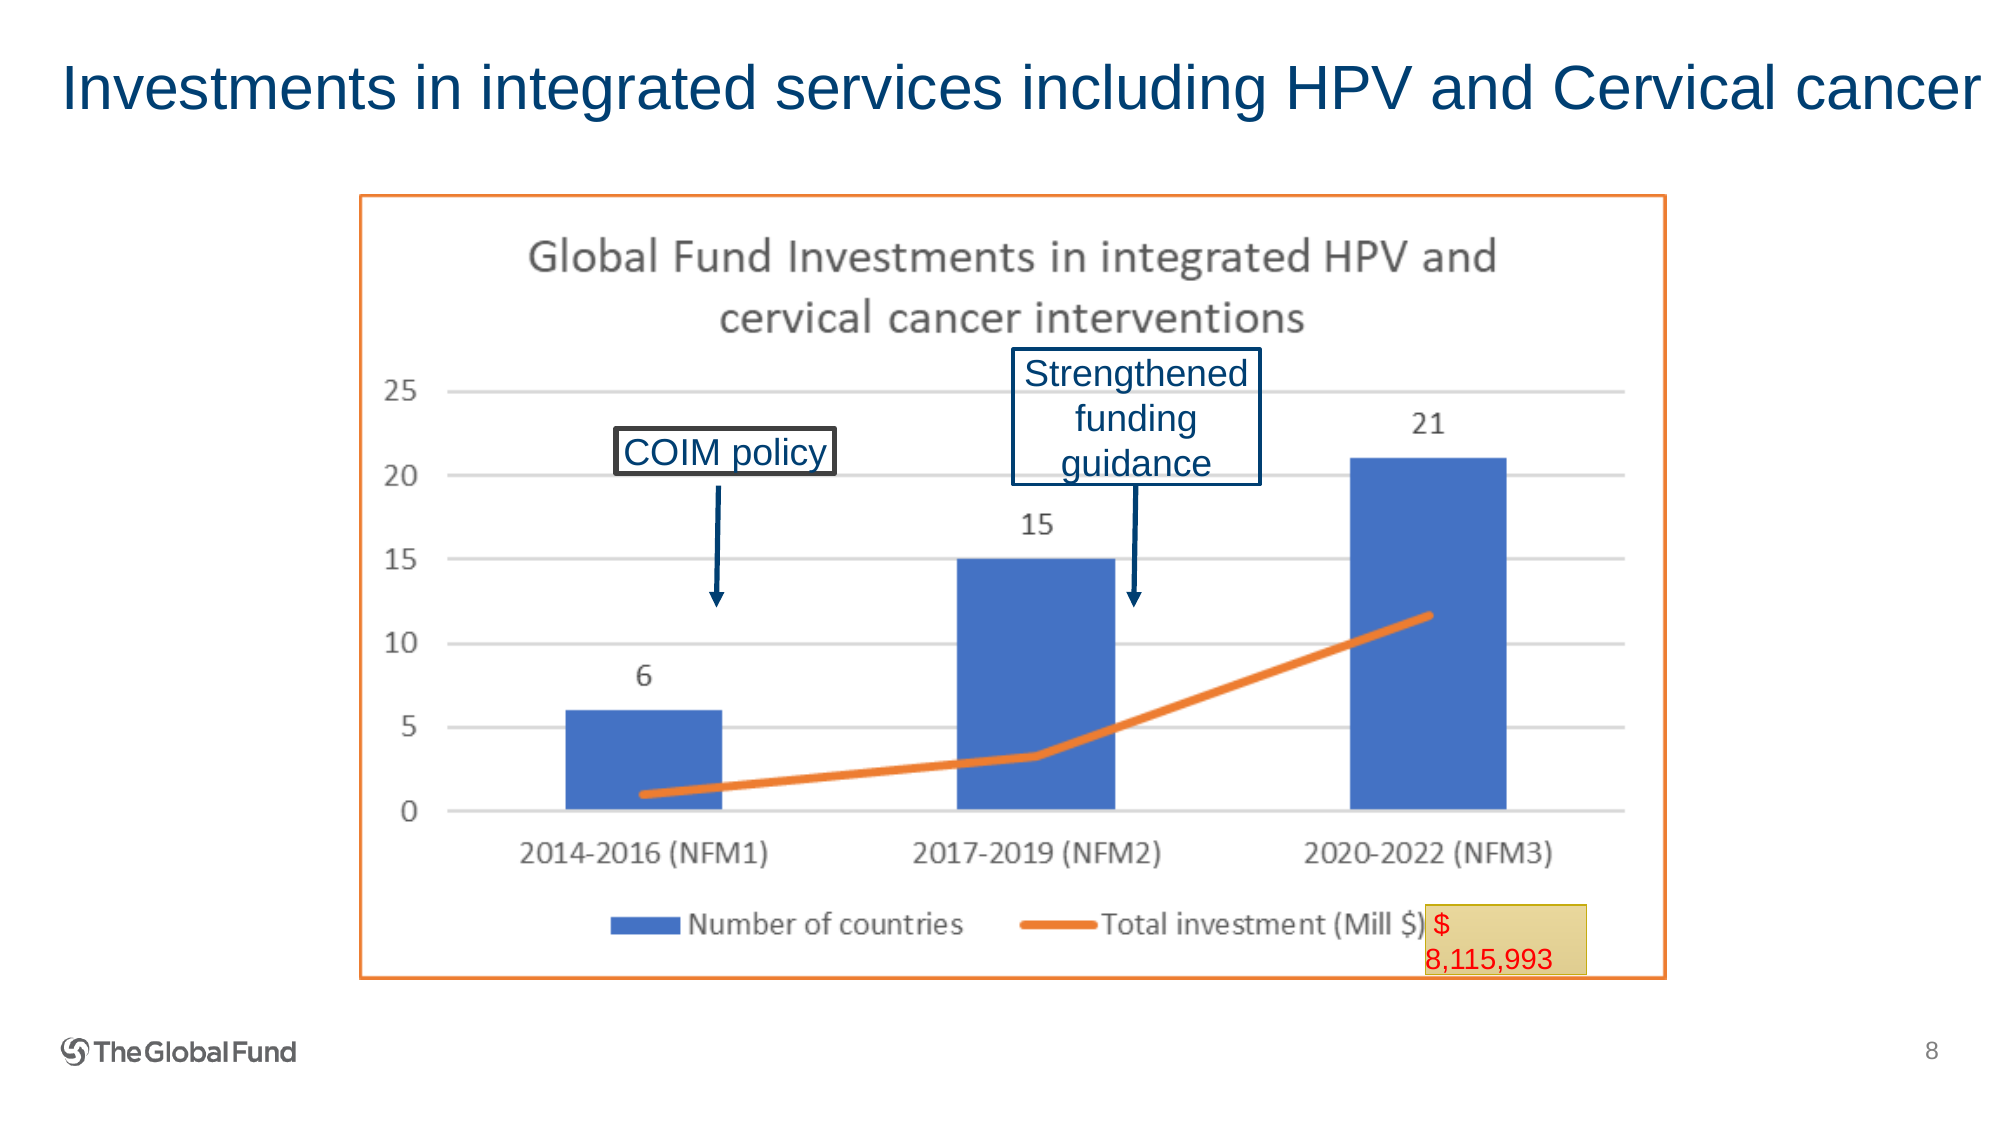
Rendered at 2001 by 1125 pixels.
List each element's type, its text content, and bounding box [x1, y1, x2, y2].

picture [60, 1037, 296, 1066]
picture [359, 194, 1667, 980]
title Investments in integrated services including HPV and Cervical cancer [60, 55, 1987, 154]
slide_number 8 [1862, 1016, 1939, 1065]
